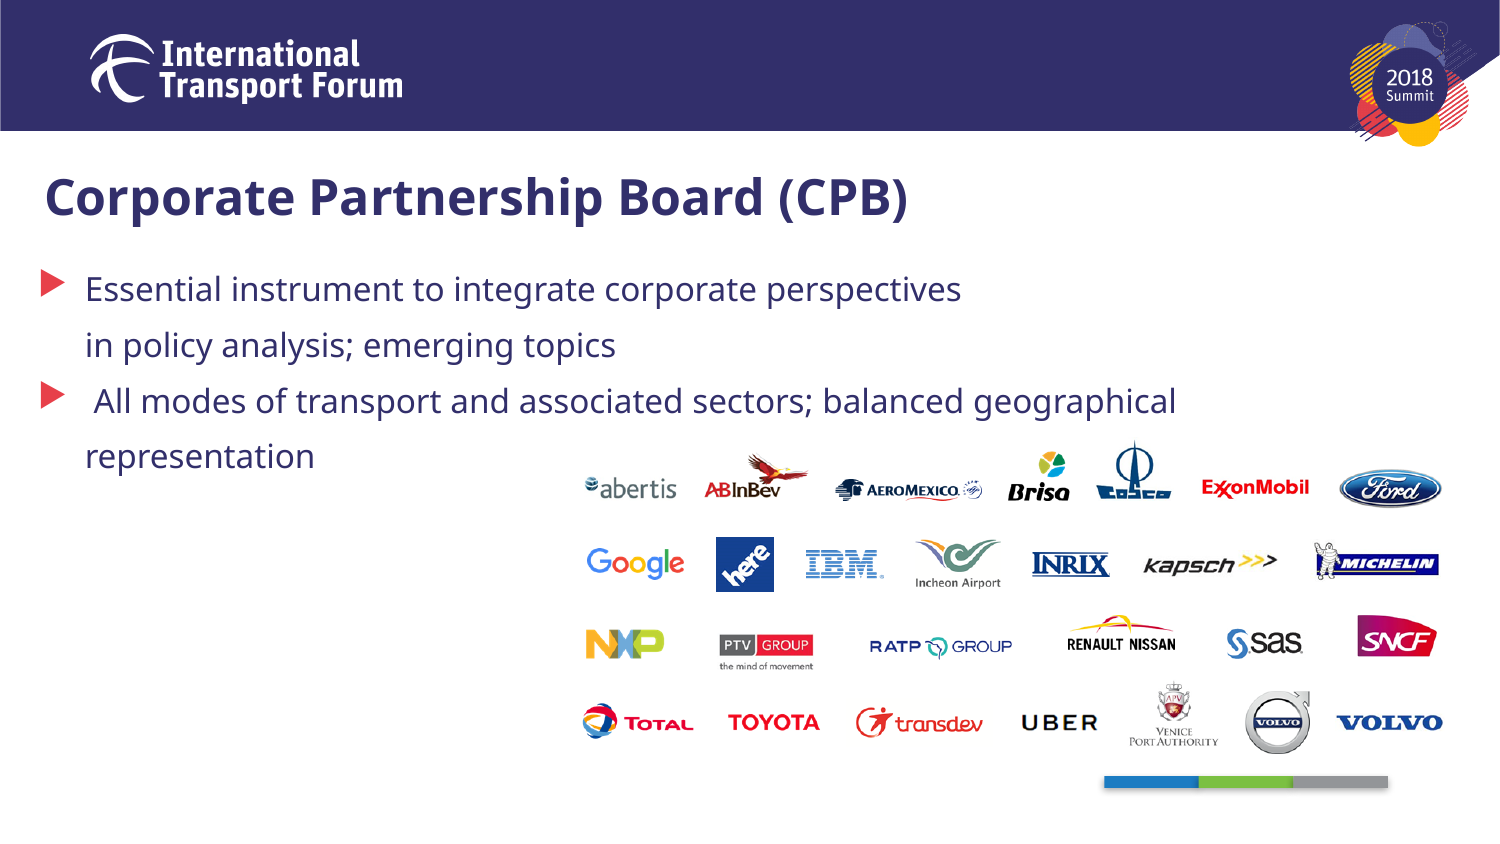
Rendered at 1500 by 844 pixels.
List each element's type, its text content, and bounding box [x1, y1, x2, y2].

subtitle Essential instrument to integrate corporate perspectives in policy analysis; emerging topics All modes of transport and associated sectors; balanced geographical representation [8, 244, 1306, 777]
picture [572, 433, 1455, 761]
picture [0, 0, 1500, 151]
title Corporate Partnership Board (CPB) [29, 138, 1327, 233]
